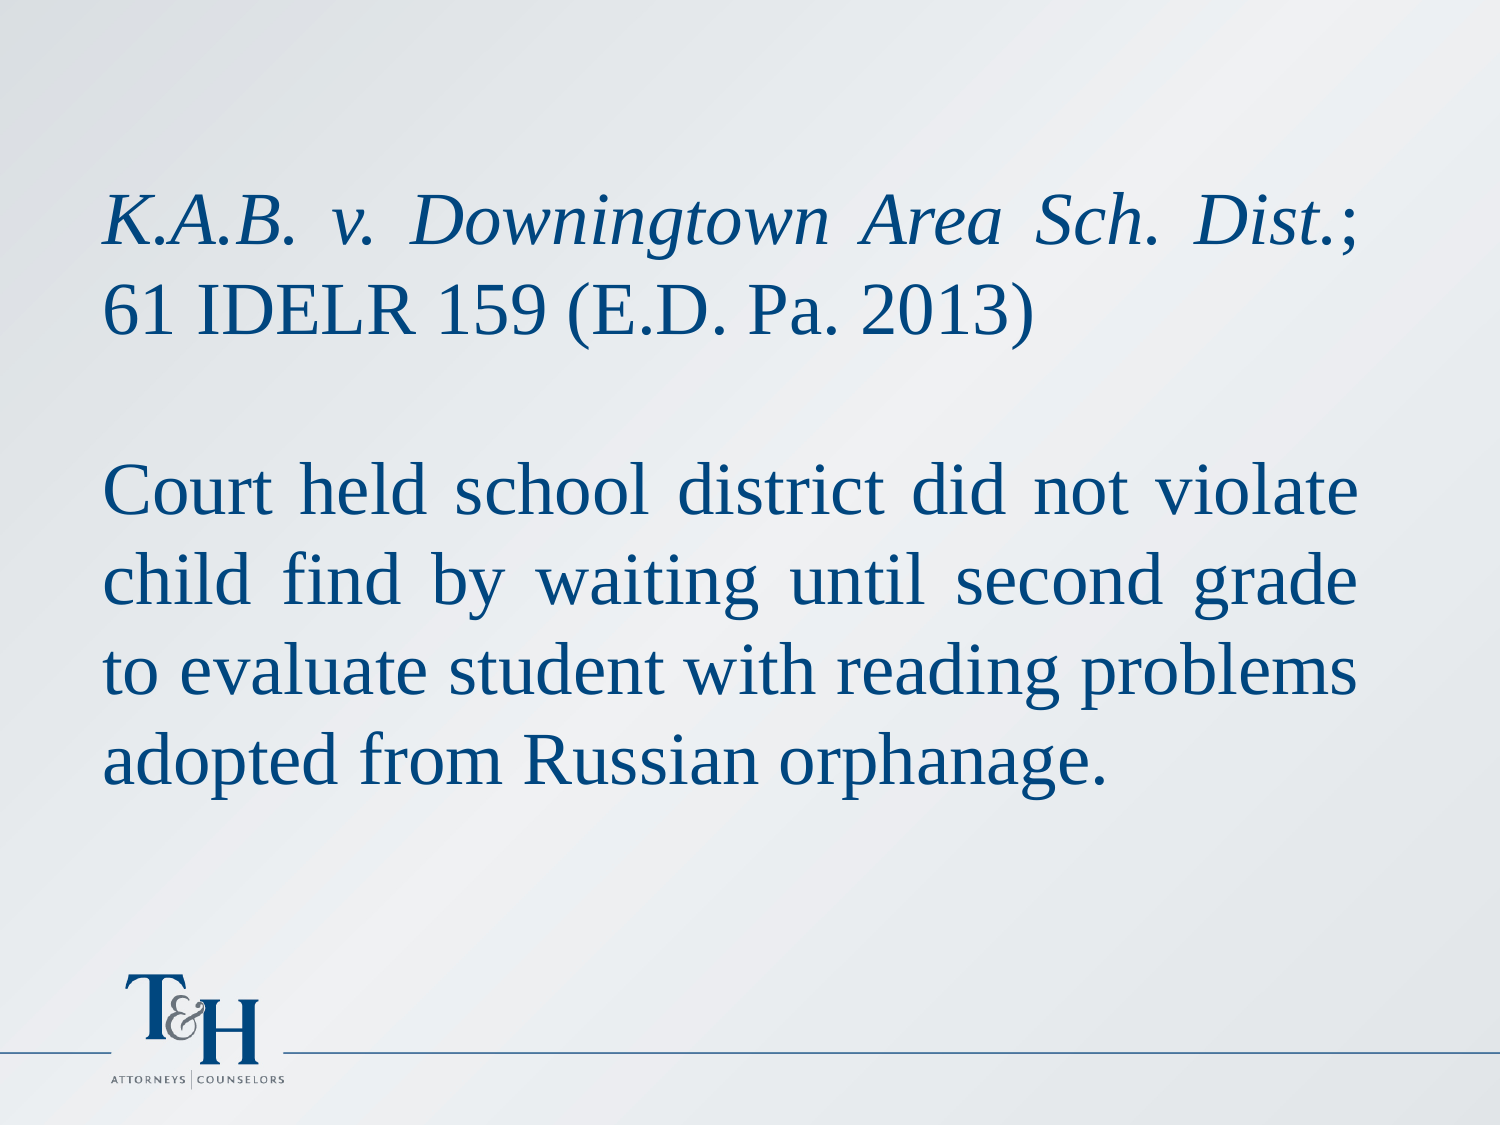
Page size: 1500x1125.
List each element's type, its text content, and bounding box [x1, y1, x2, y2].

picture [0, 0, 1500, 1125]
text_box K.A.B. v. Downingtown Area Sch. Dist.; 61 IDELR 159 (E.D. Pa. 2013) Court held school district did not violate child find by waiting until second grade to evaluate student with reading problems adopted from Russian orphanage. [87, 162, 1375, 808]
